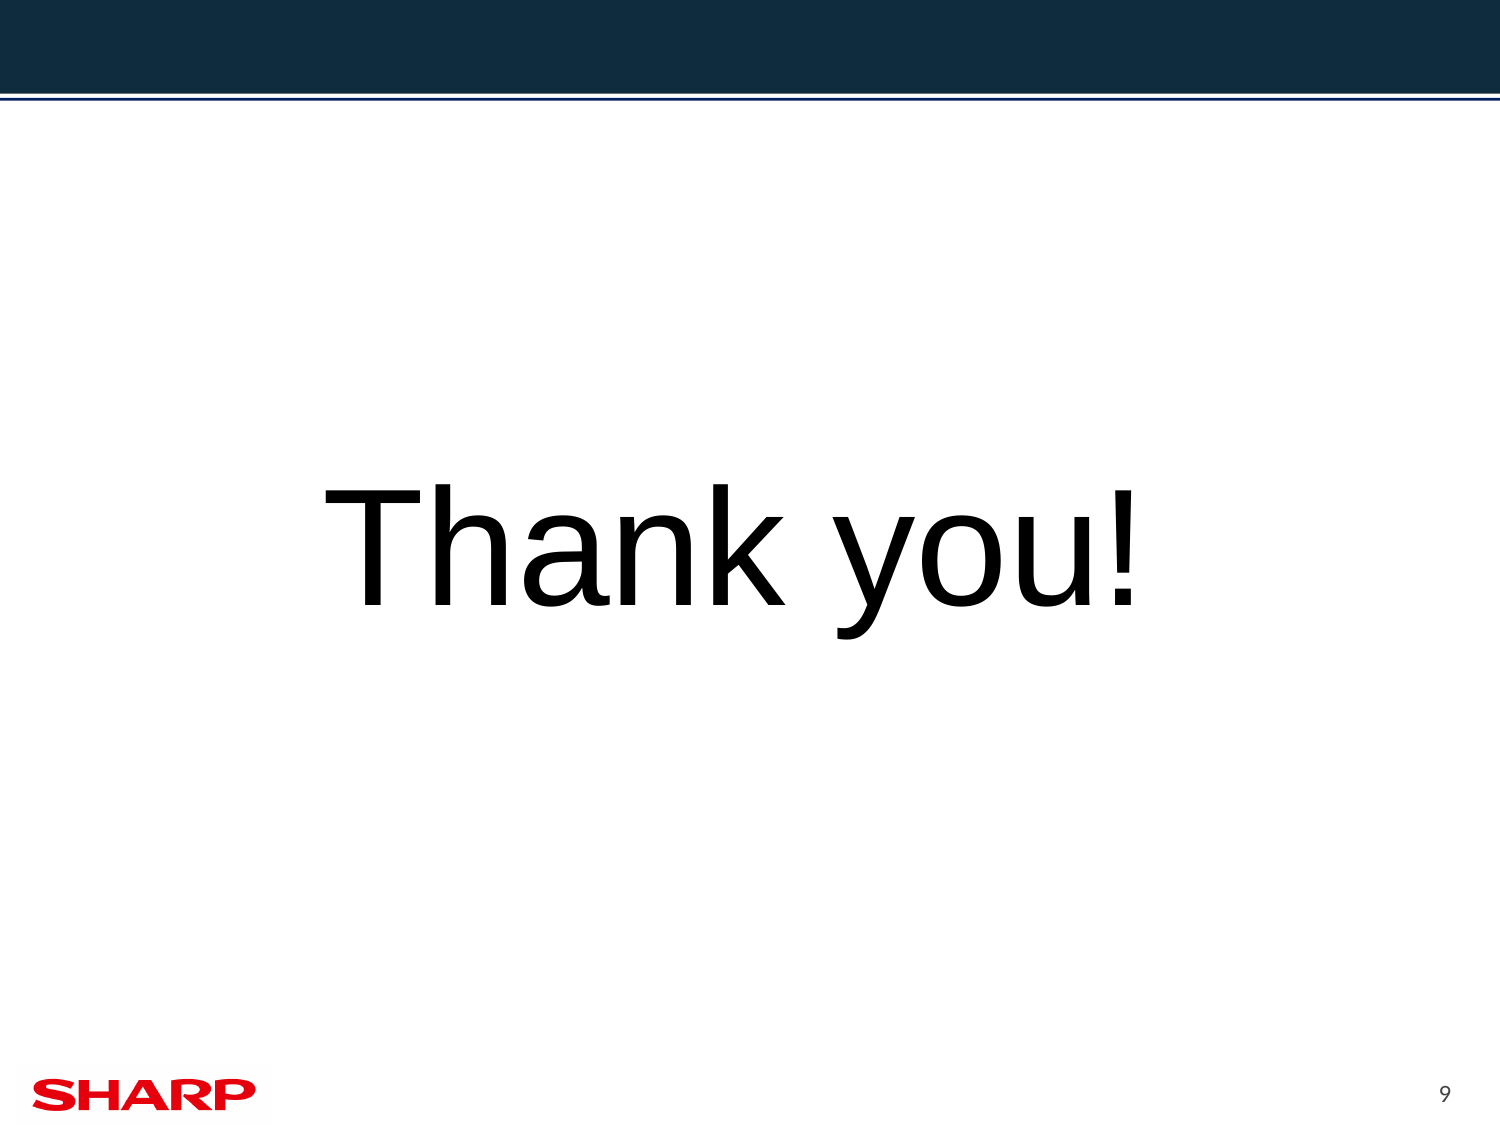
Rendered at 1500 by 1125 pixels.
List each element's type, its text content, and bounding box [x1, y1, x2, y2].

text_box Thank you! [316, 432, 1154, 645]
picture [17, 1064, 271, 1125]
slide_number 9 [1345, 1062, 1467, 1108]
